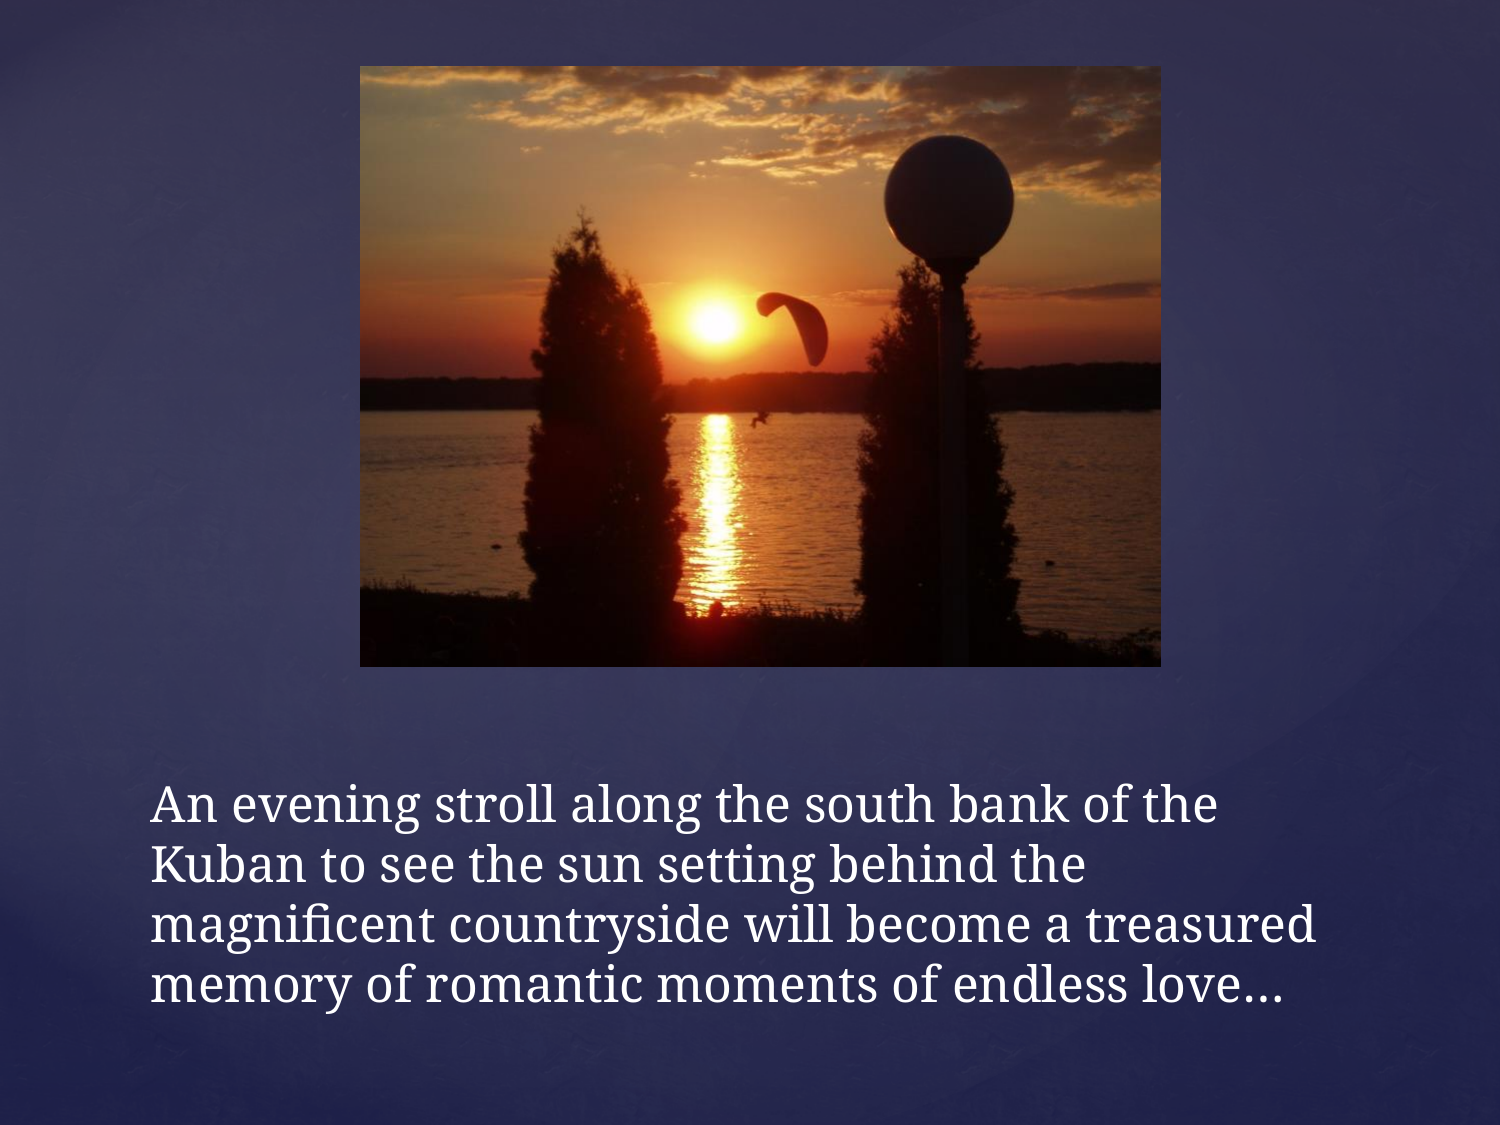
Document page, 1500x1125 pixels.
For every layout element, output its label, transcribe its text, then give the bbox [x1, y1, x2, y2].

title An evening stroll along the south bank of the Kuban to see the sun setting behind the magnificent countryside will become a treasured memory of romantic moments of endless love… [135, 869, 1374, 1020]
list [359, 65, 1161, 667]
